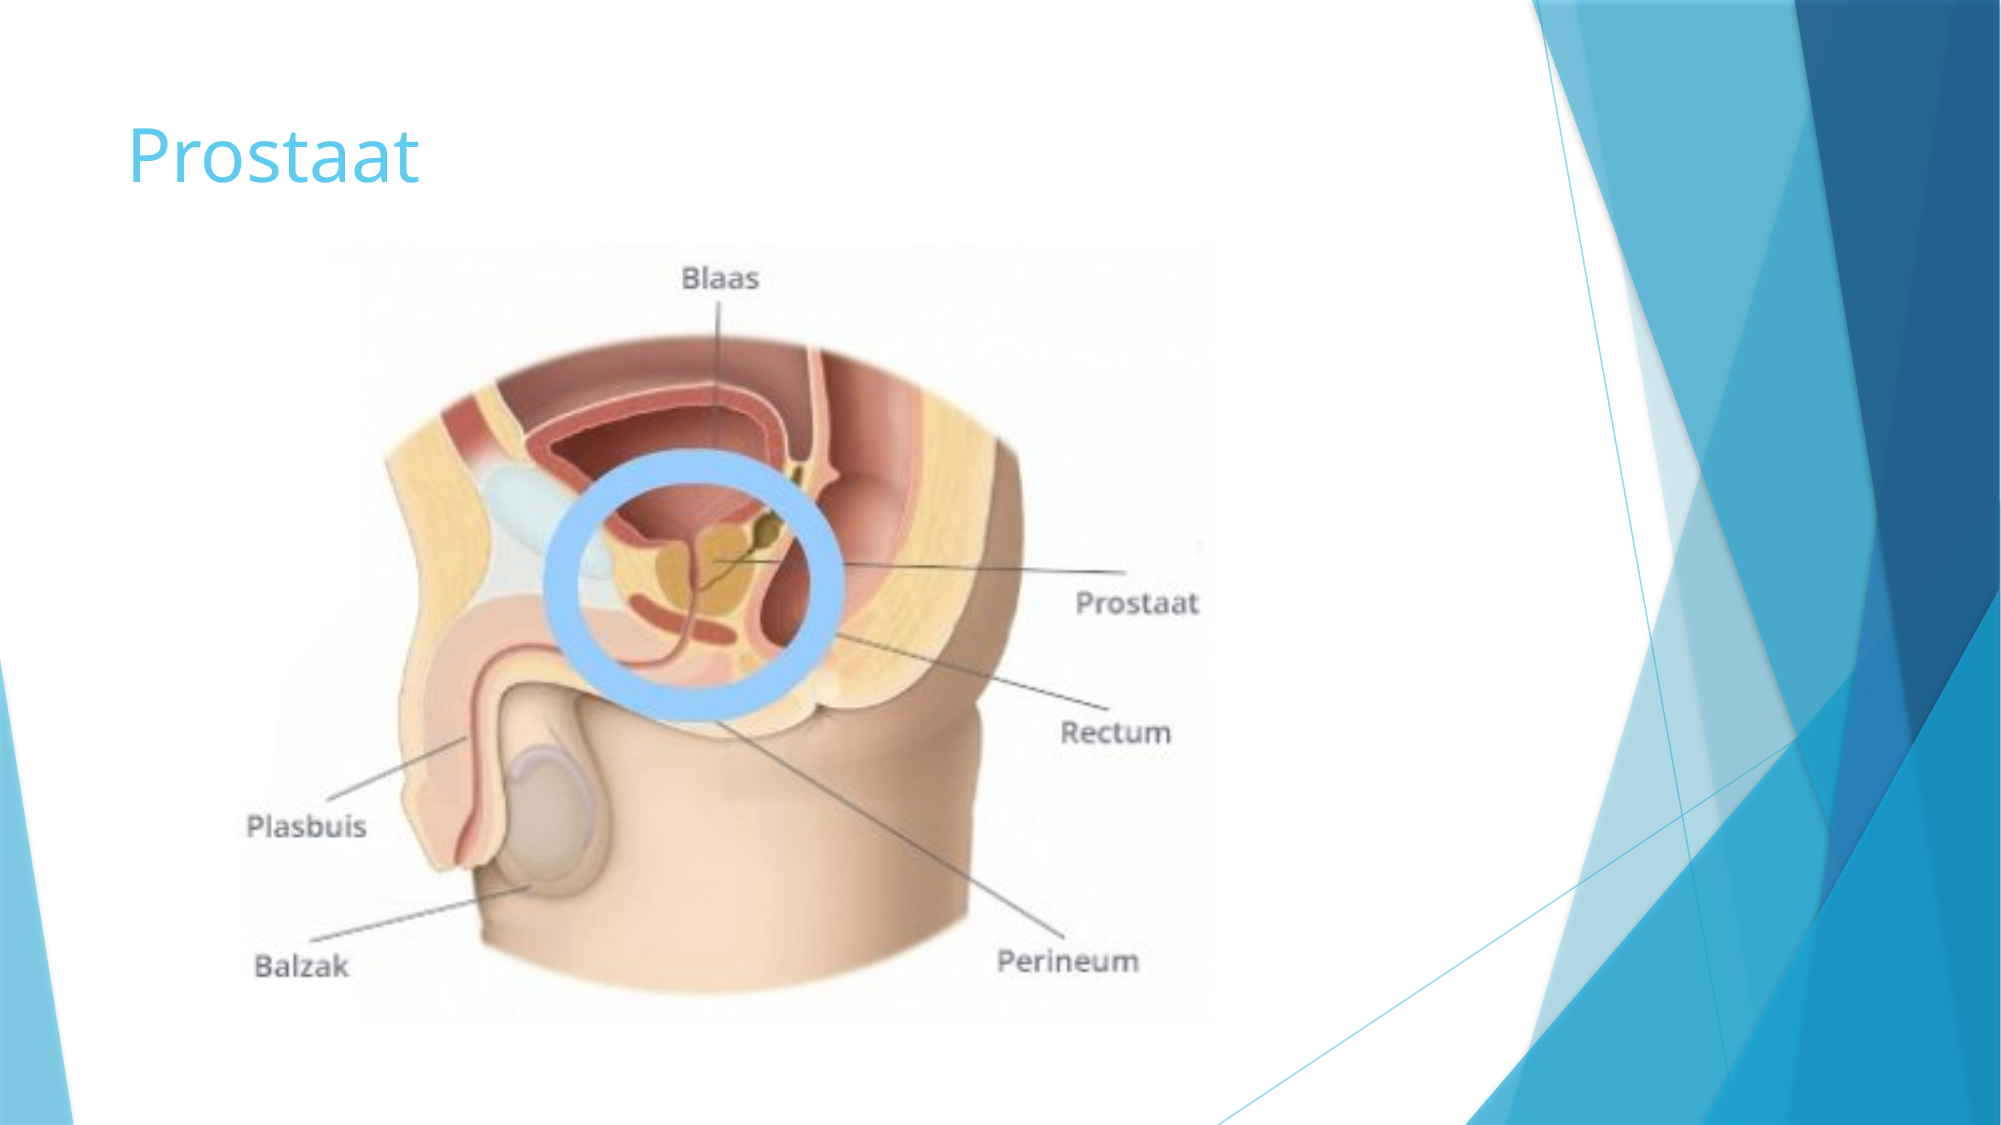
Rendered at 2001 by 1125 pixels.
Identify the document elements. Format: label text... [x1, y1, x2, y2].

title Prostaat [111, 99, 1522, 317]
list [217, 242, 1215, 1026]
